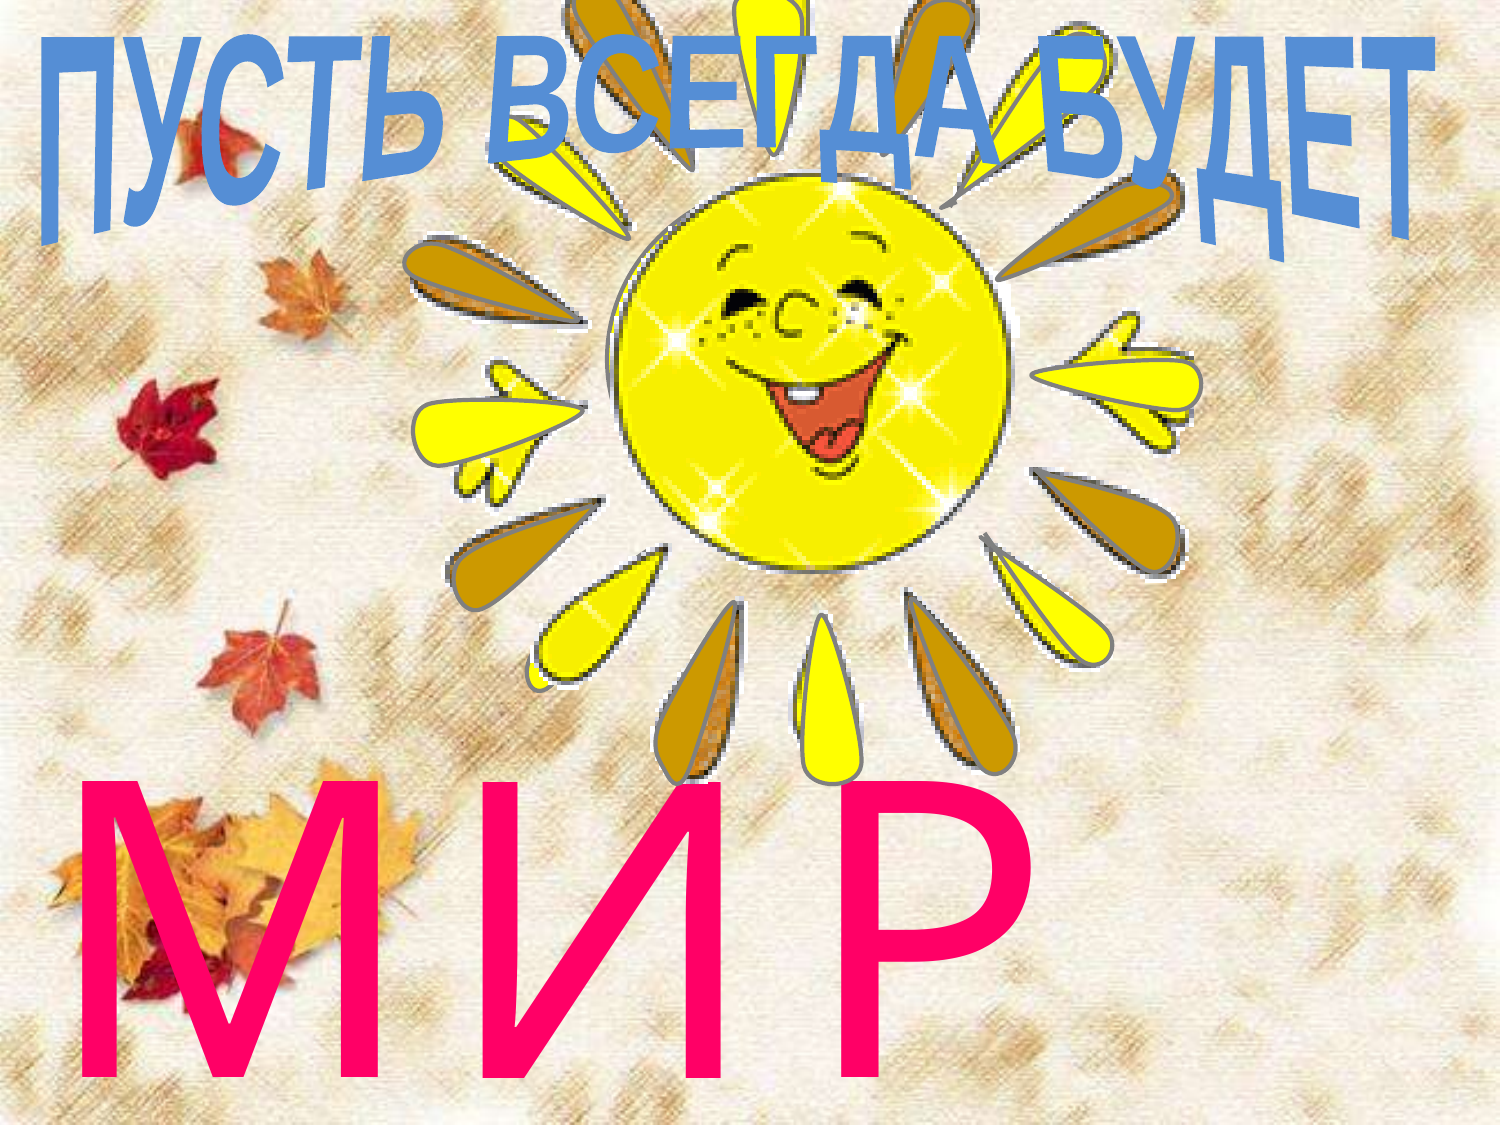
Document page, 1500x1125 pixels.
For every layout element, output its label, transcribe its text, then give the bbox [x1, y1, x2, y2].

text_box И [434, 791, 776, 1125]
text_box Р [786, 791, 1067, 1125]
text_box М [27, 655, 434, 1125]
picture [0, 0, 1500, 1125]
text_box [1199, 369, 1204, 400]
